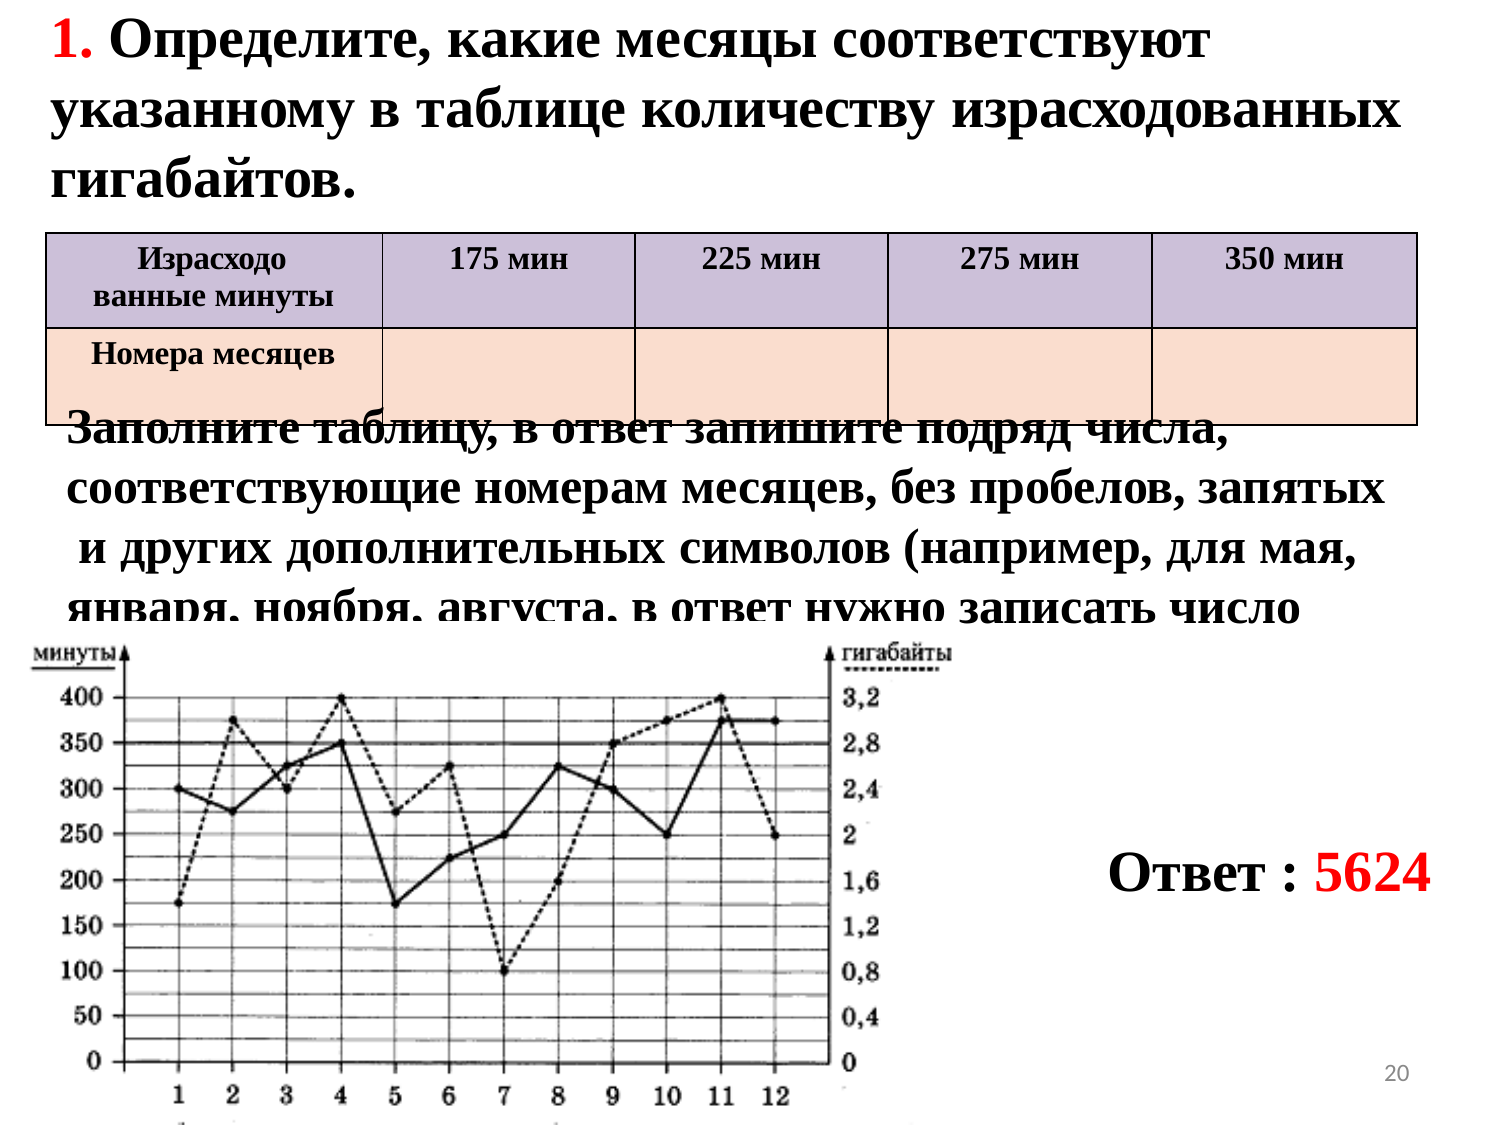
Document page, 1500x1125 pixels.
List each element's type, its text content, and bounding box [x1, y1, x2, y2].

table_header 225 мин [636, 234, 887, 327]
table_header 275 мин [889, 234, 1151, 327]
table_cell [889, 329, 1151, 391]
picture [0, 620, 958, 1125]
table_header 175 мин [383, 234, 634, 327]
table_cell [1153, 329, 1416, 391]
table_cell [383, 329, 634, 391]
text_box Заполните таблицу, в ответ запишите подряд числа, соответствующие номерам месяцев, без пробелов, запятых и других дополнительных символов (например, для мая, января, ноября, августа, в ответ нужно записать число 51118). Ответ : 5624 [64, 391, 1474, 903]
table_header 350 мин [1153, 234, 1416, 327]
table_header Израсходо ванные минуты [47, 234, 382, 327]
table_cell Номера месяцев [47, 329, 382, 424]
title 1. Определите, какие месяцы соответствуют указанному в таблице количеству израсходованных гигабайтов. [48, 0, 1452, 210]
text_box 20 [1382, 1054, 1412, 1086]
table_cell [636, 329, 887, 391]
